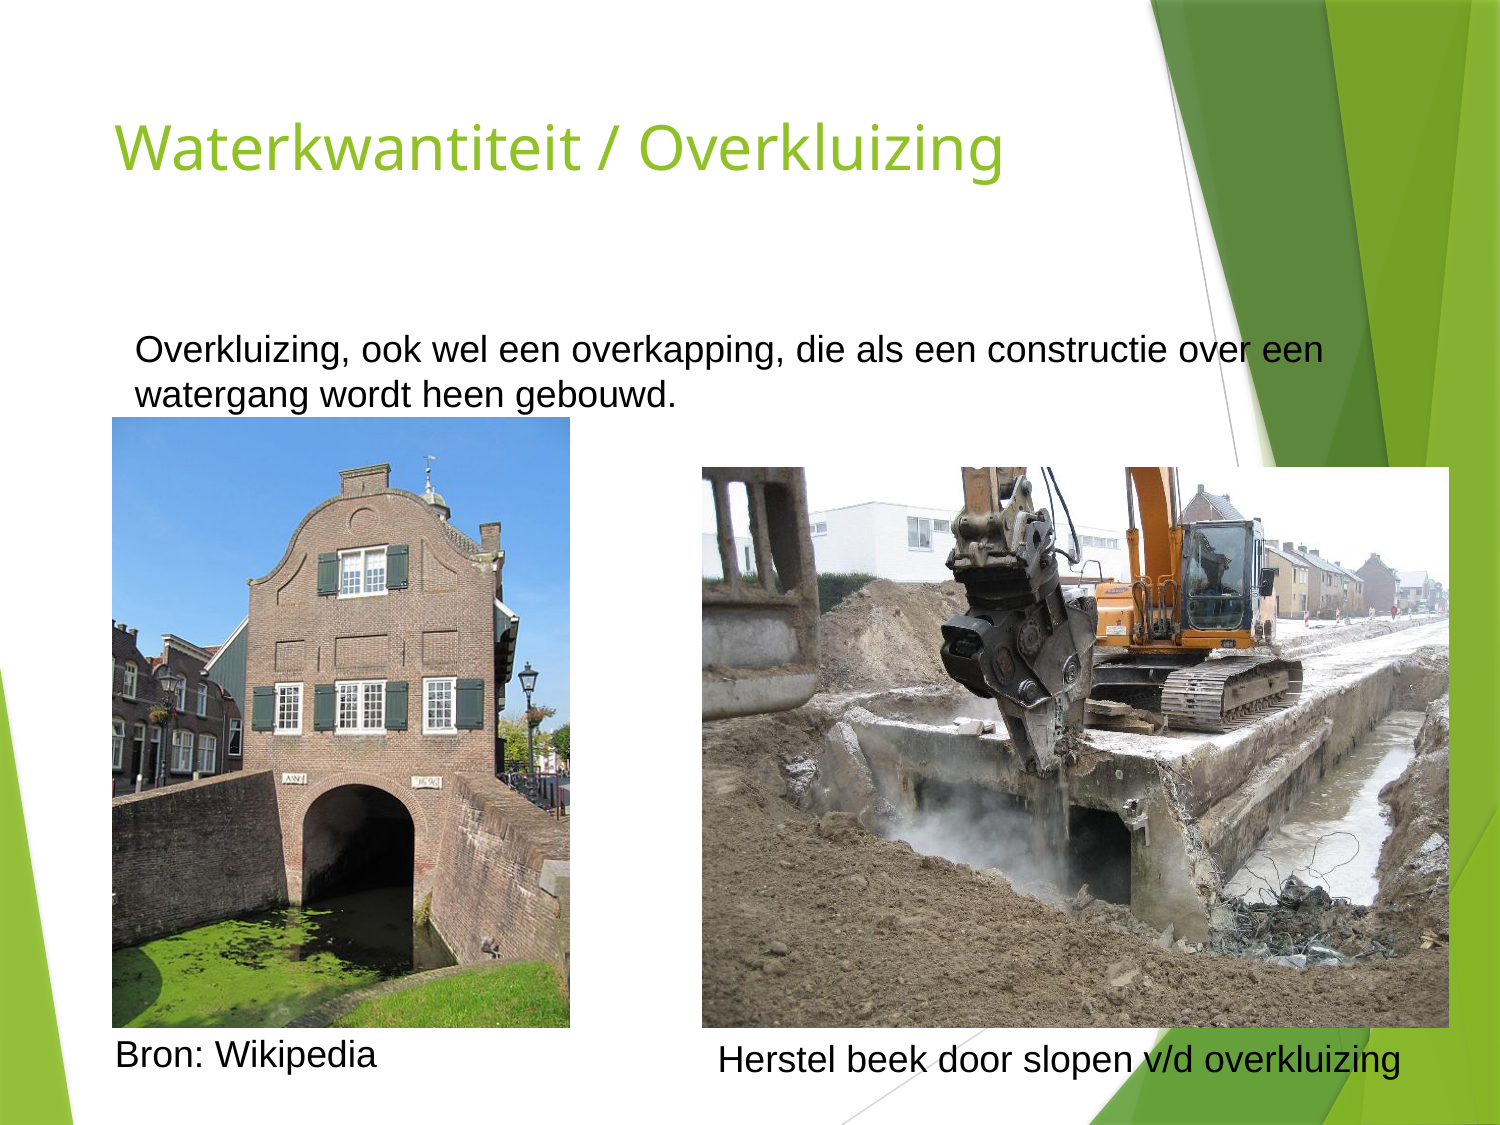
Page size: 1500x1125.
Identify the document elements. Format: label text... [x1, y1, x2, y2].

text_box Herstel beek door slopen v/d overkluizing [702, 1035, 1449, 1087]
picture [702, 467, 1450, 1028]
text_box Bron: Wikipedia [100, 1023, 821, 1083]
title Waterkwantiteit / Overkluizing [99, 99, 1329, 317]
text_box Overkluizing, ook wel een overkapping, die als een constructie over een watergang wordt heen gebouwd. [120, 317, 1449, 423]
picture [111, 417, 571, 1028]
